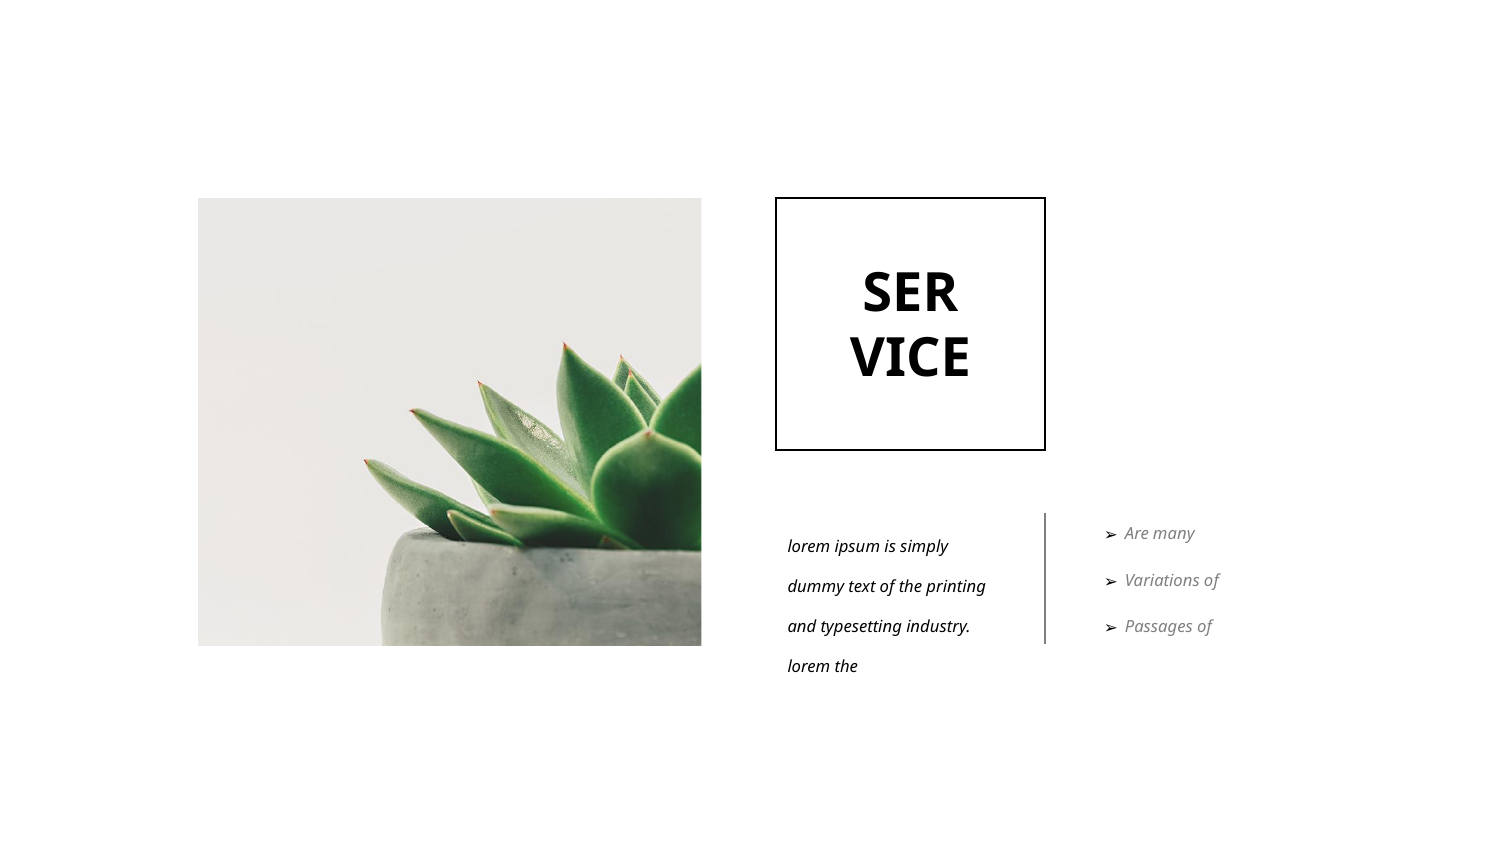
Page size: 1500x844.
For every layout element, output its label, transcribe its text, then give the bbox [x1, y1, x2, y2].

text_box [776, 198, 1045, 450]
picture [197, 197, 702, 646]
text_box SER VICE [809, 252, 1012, 396]
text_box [776, 508, 1245, 645]
